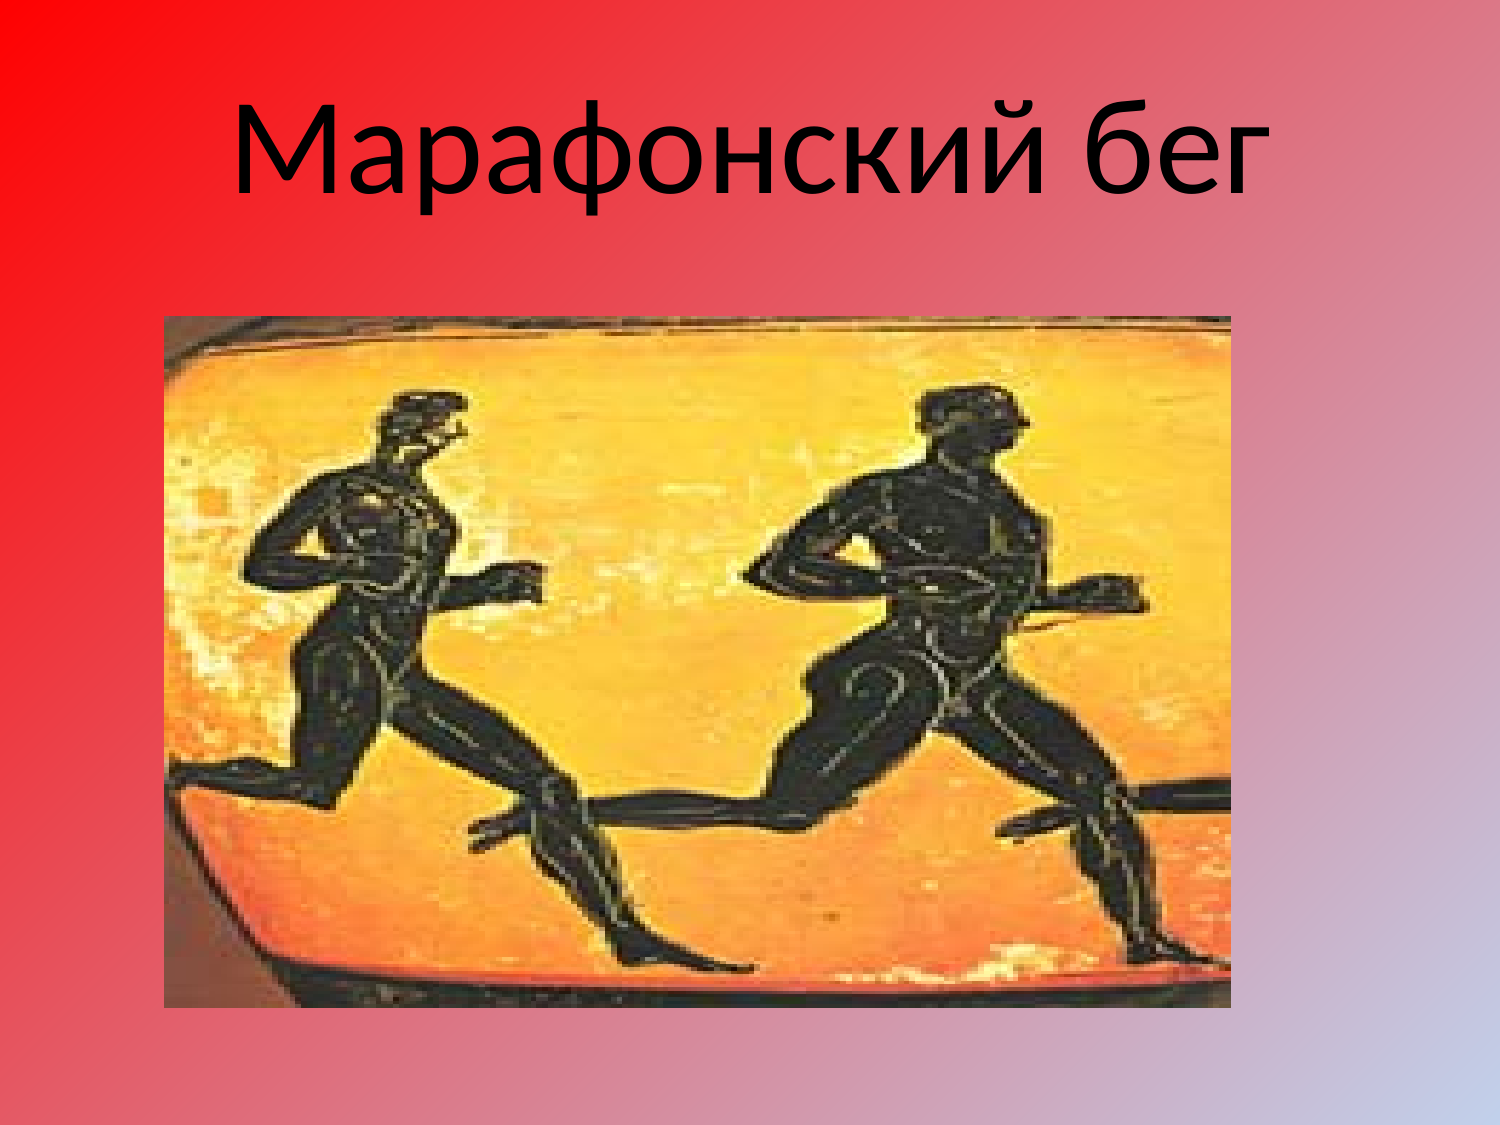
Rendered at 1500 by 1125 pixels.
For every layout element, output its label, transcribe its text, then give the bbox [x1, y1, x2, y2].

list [163, 316, 1231, 1008]
title Марафонский бег [75, 45, 1425, 233]
